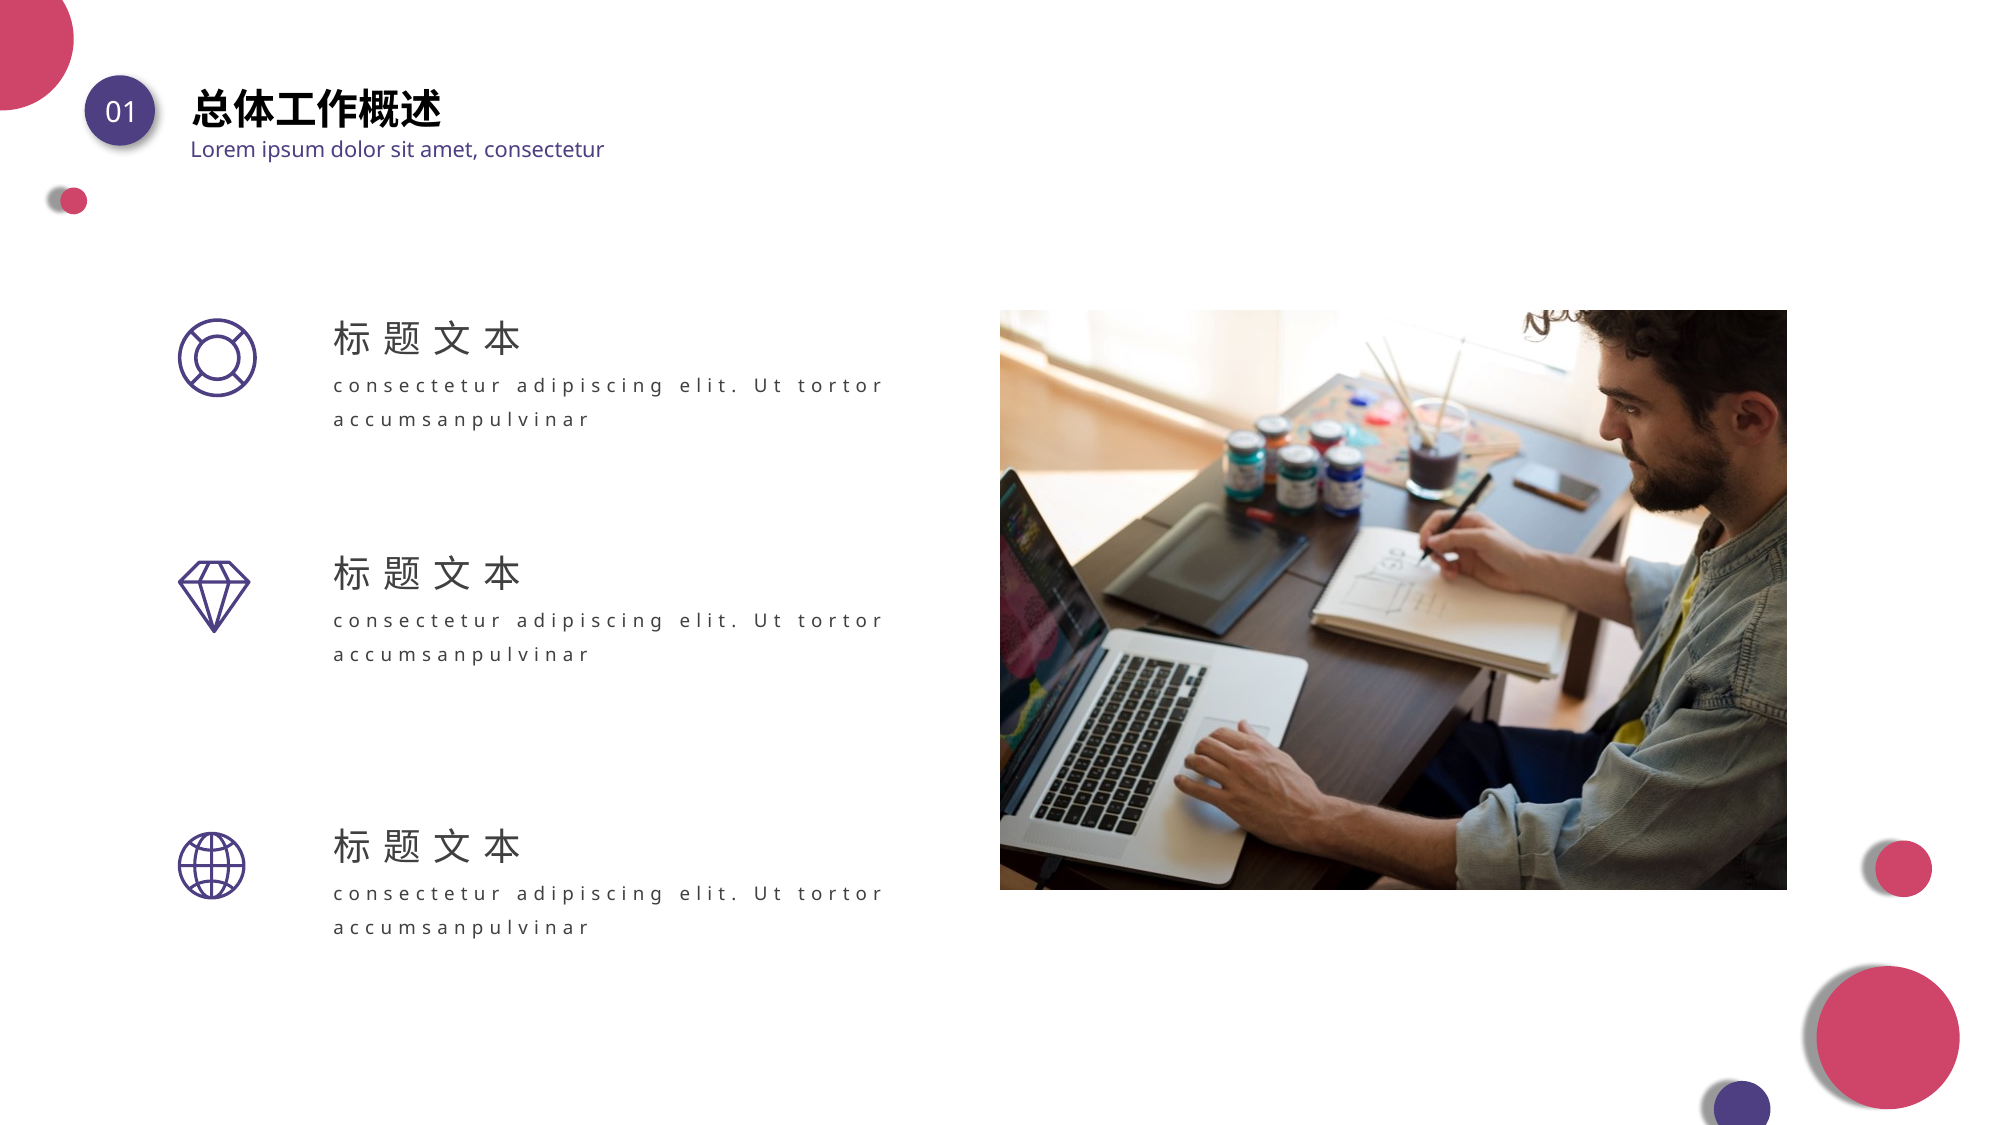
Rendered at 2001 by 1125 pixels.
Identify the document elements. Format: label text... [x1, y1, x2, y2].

text_box 标题文本 [318, 815, 749, 876]
text_box [1815, 965, 1961, 1111]
text_box [177, 318, 257, 398]
text_box [83, 89, 90, 131]
text_box consectetur adipiscing elit. Ut tortor accumsanpulvinar [318, 590, 951, 673]
picture [1000, 310, 1787, 890]
text_box [0, 0, 75, 112]
text_box Lorem ipsum dolor sit amet, consectetur [175, 127, 733, 169]
text_box [1712, 1079, 1772, 1125]
text_box consectetur adipiscing elit. Ut tortor accumsanpulvinar [318, 355, 951, 438]
text_box 总体工作概述 [176, 75, 458, 127]
text_box [177, 560, 251, 634]
text_box 标题文本 [318, 308, 749, 368]
text_box 标题文本 [318, 542, 749, 603]
text_box [177, 831, 246, 900]
text_box [93, 74, 147, 86]
text_box [1874, 839, 1934, 899]
text_box consectetur adipiscing elit. Ut tortor accumsanpulvinar [318, 863, 951, 946]
text_box [95, 137, 145, 147]
text_box 01 [90, 86, 183, 137]
text_box [59, 186, 89, 216]
